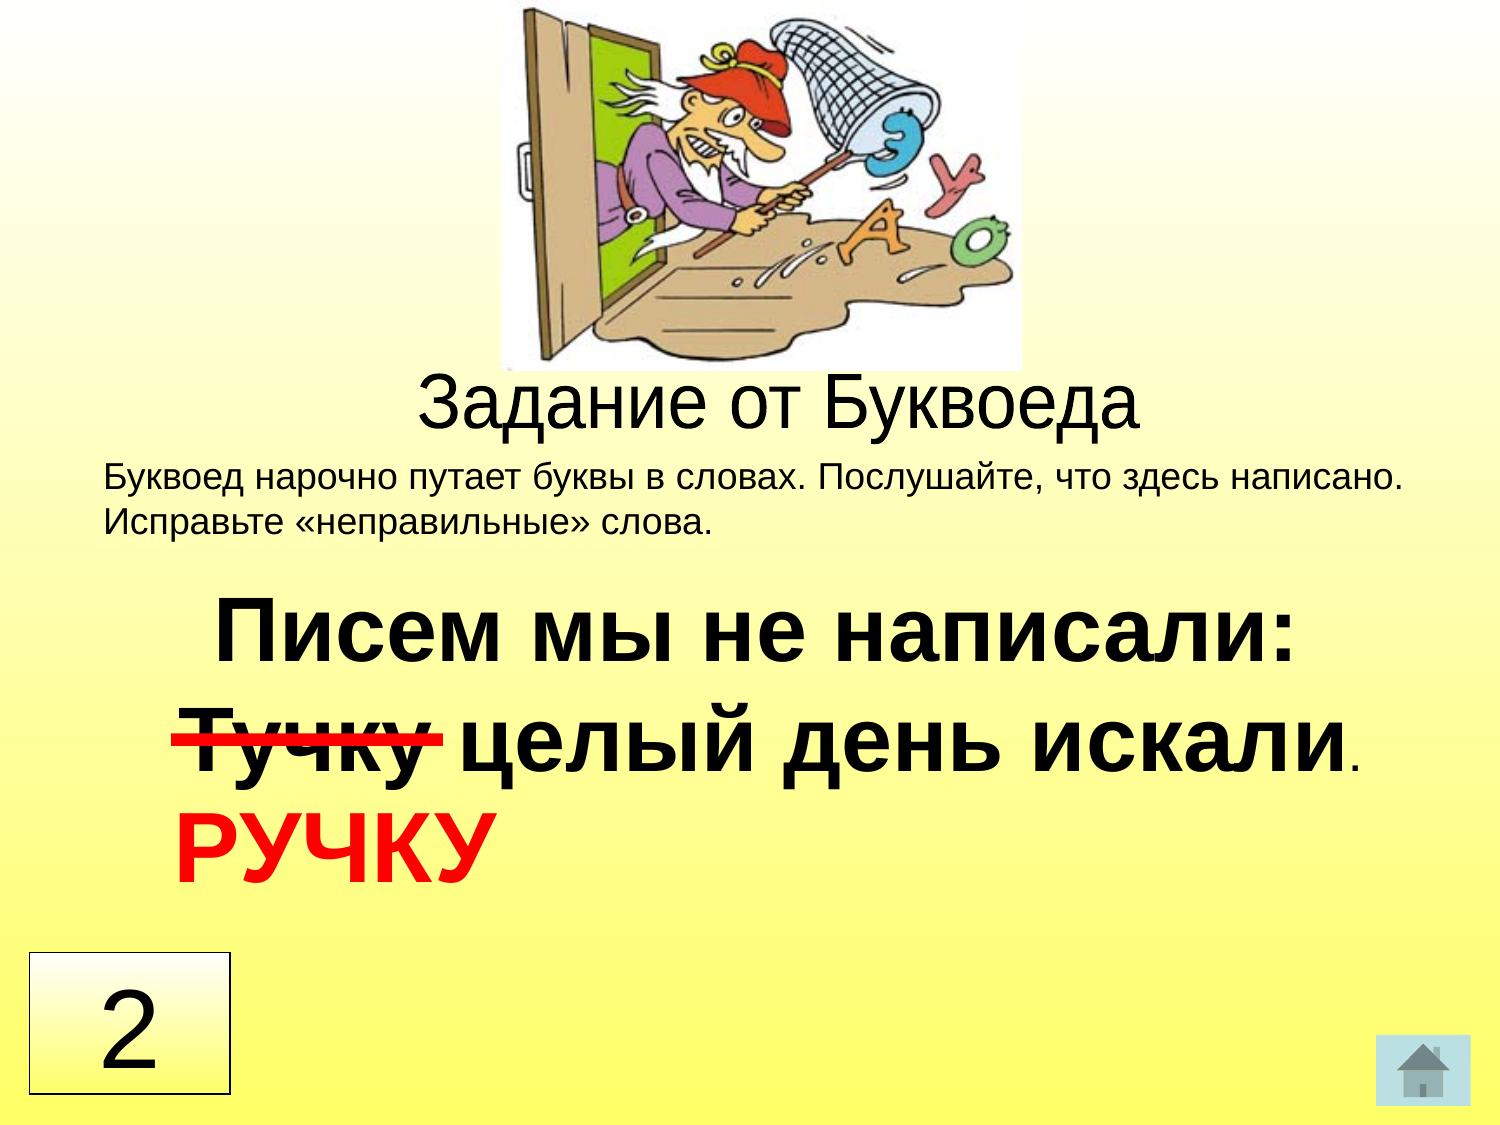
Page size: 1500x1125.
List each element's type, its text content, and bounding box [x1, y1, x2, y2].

picture [501, 0, 1022, 372]
text_box РУЧКУ [159, 774, 513, 910]
text_box Буквоед нарочно путает буквы в словах. Послушайте, что здесь написано. Исправьте «неправильные» слова. [88, 444, 1459, 549]
text_box 2 [29, 952, 231, 1094]
text_box [1376, 1034, 1471, 1106]
text_box Писем мы не написали: Тучку целый день искали. [138, 562, 1376, 798]
